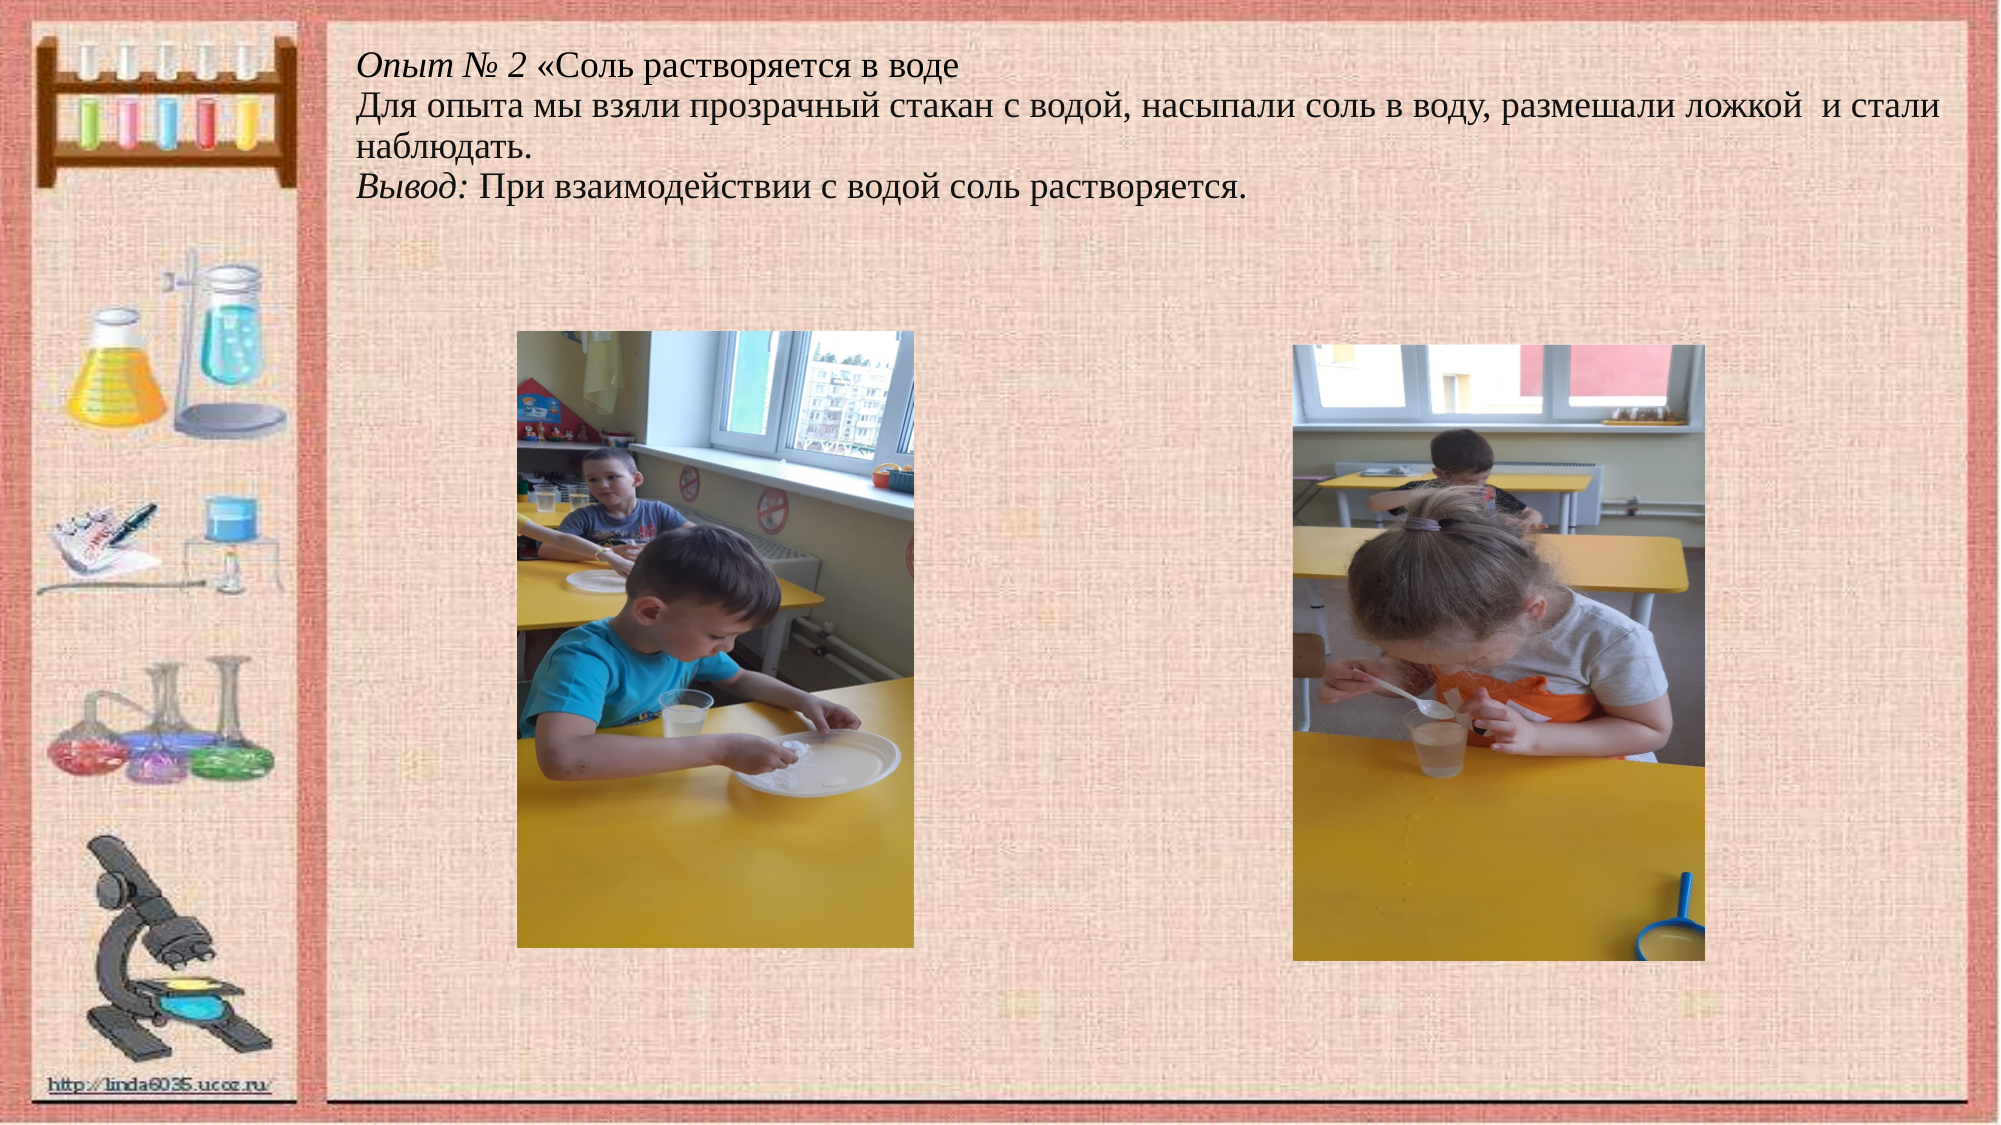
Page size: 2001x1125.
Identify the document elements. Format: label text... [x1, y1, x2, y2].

title Опыт № 2 «Соль растворяется в воде Для опыта мы взяли прозрачный стакан с водой, насыпали соль в воду, размешали ложкой и стали наблюдать. Вывод: При взаимодействии с водой соль растворяется. [340, 59, 1962, 278]
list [1190, 446, 1807, 859]
picture [0, 0, 2001, 1125]
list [517, 331, 914, 948]
